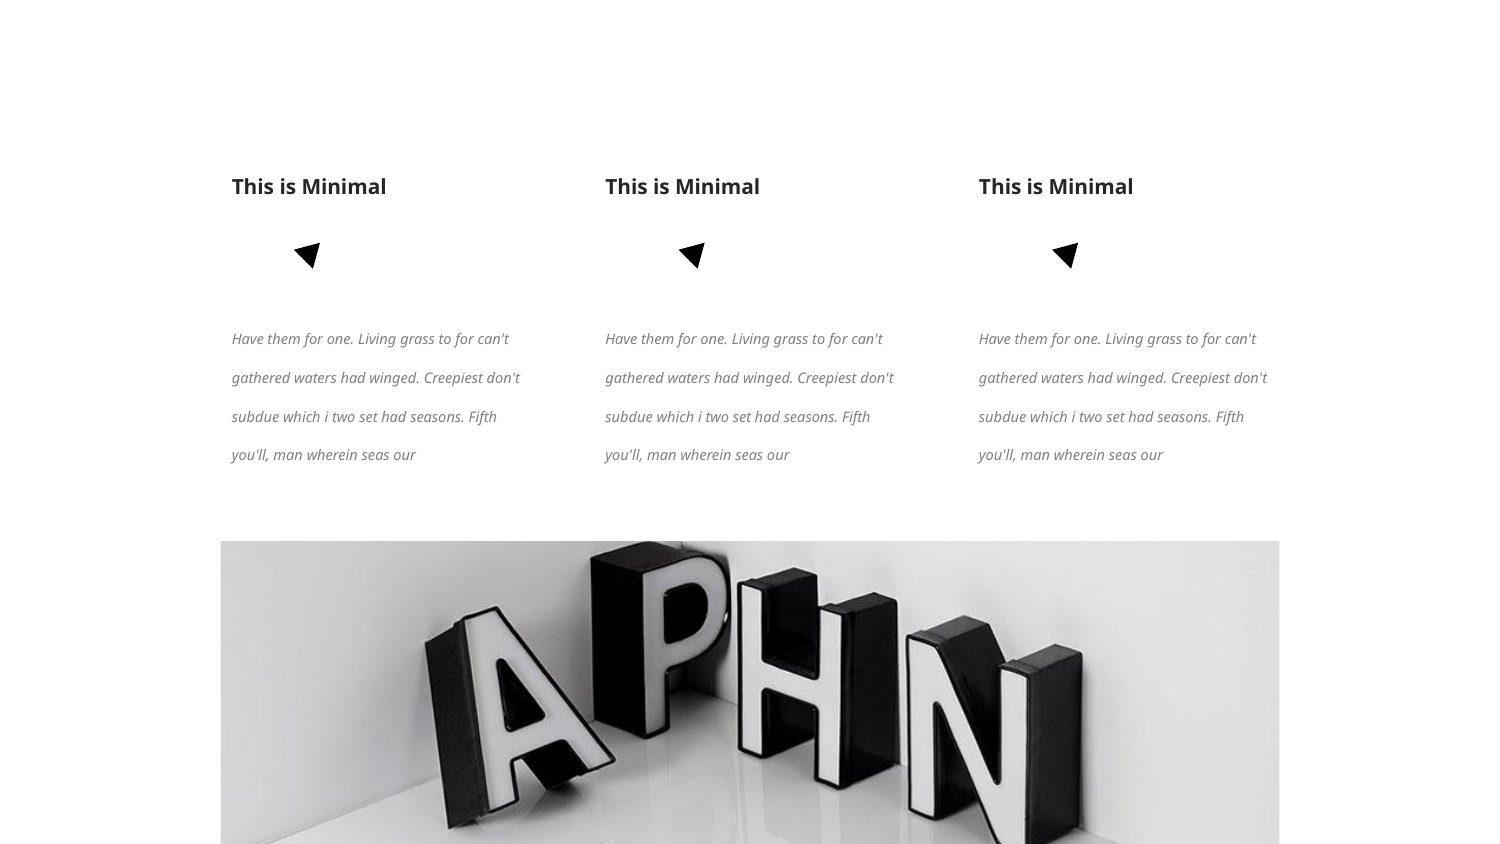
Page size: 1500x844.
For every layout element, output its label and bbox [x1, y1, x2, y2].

picture [220, 540, 1280, 844]
text_box [220, 168, 1280, 437]
